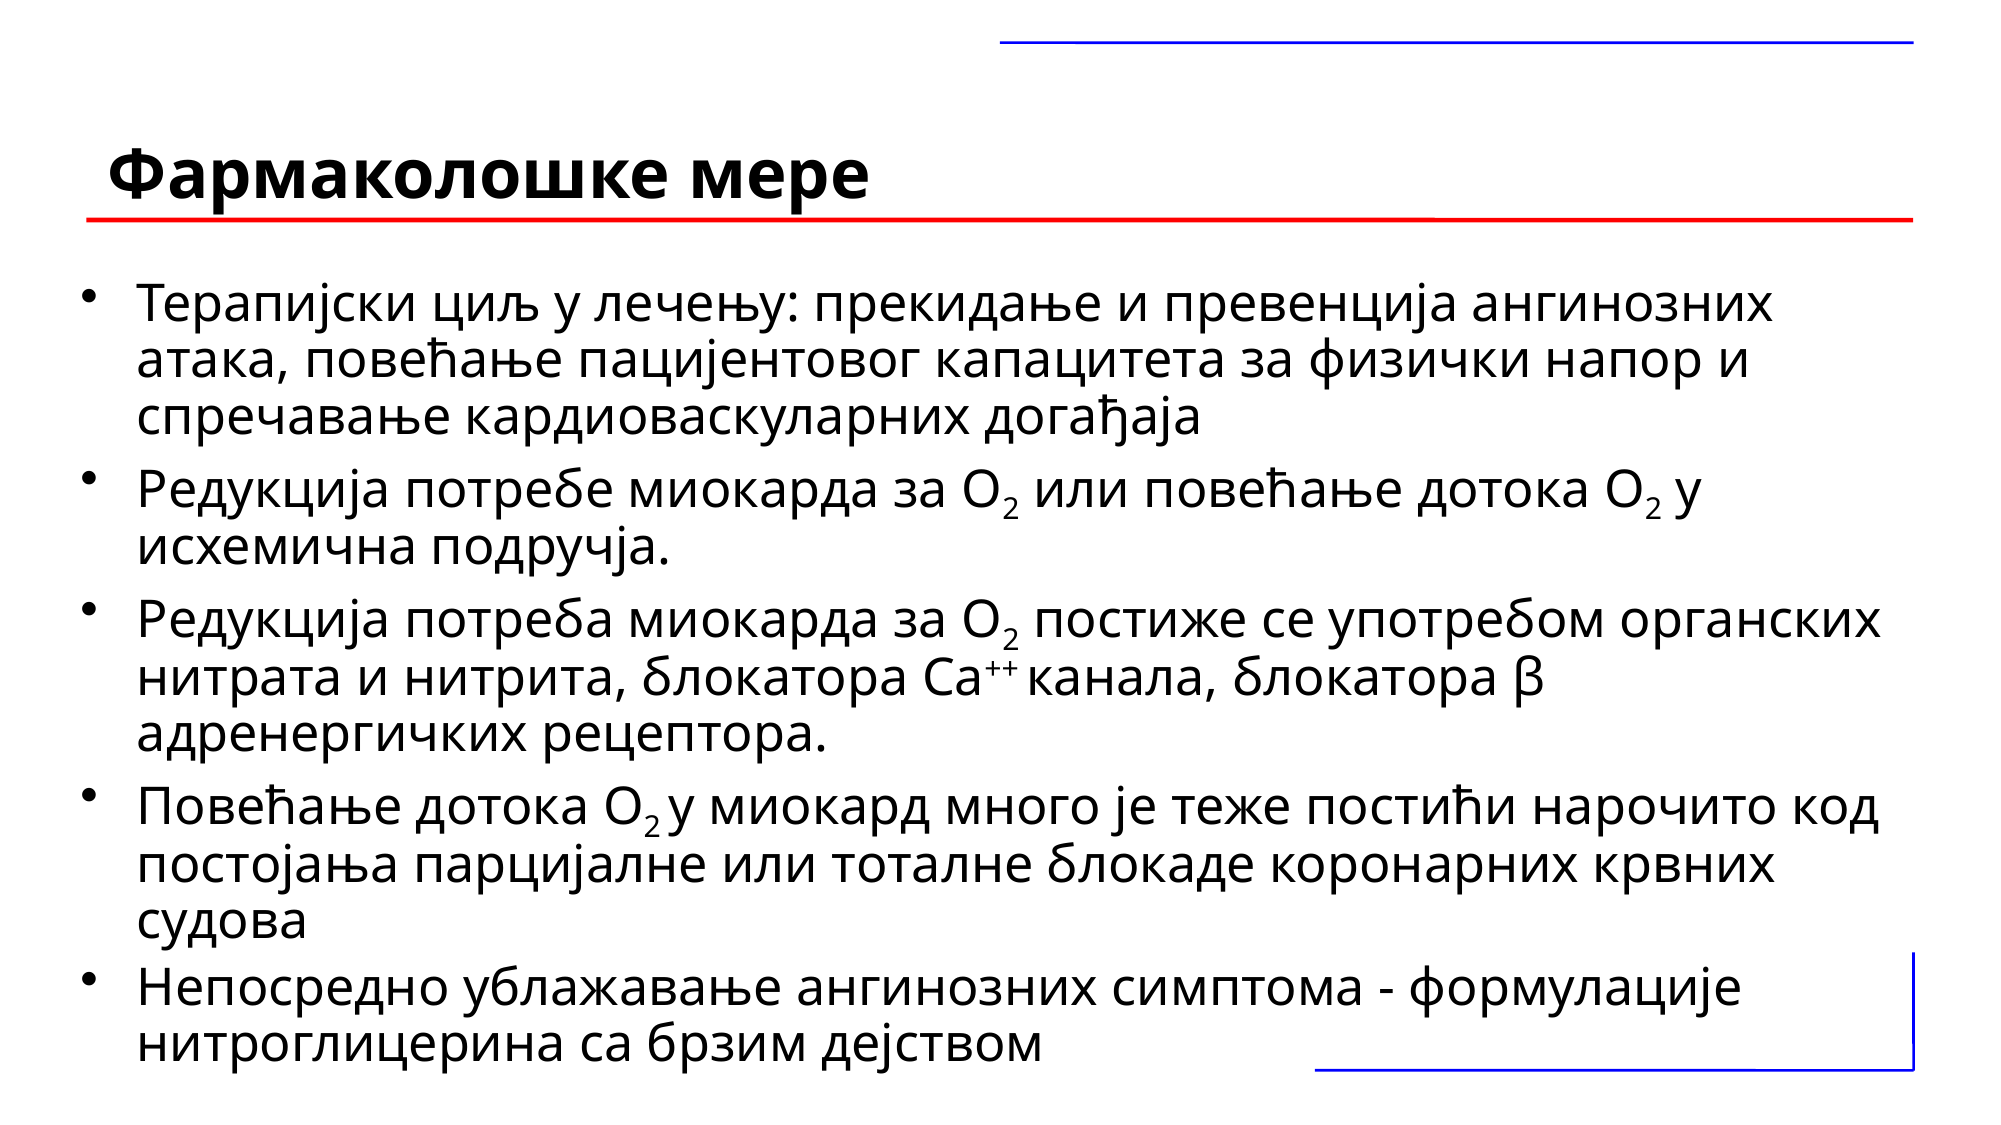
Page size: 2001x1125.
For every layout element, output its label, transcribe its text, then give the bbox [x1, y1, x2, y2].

title Фармаколошке мере [92, 7, 1652, 220]
list Терапијски циљ у лечењу: прекидање и превенција ангинозних атака, повећање пацијентовог капацитета за физички напор и спречавање кардиоваскуларних догађаја Редукција потребе миокарда за О2 или повећање дотока О2 у исхемична подручја. Редукција потреба миокарда за О2 постиже се употребом органских нитрата и нитрита, блокатора Ca++ канала, блокатора β адренергичких рецептора. Повећање дотока О2 у миокард много је теже постићи нарочито код постојања парцијалне или тоталне блокаде коронарних крвних судова Непосредно ублажавање ангинозних симптома - формулације нитроглицерина са брзим дејством [65, 269, 1915, 1094]
